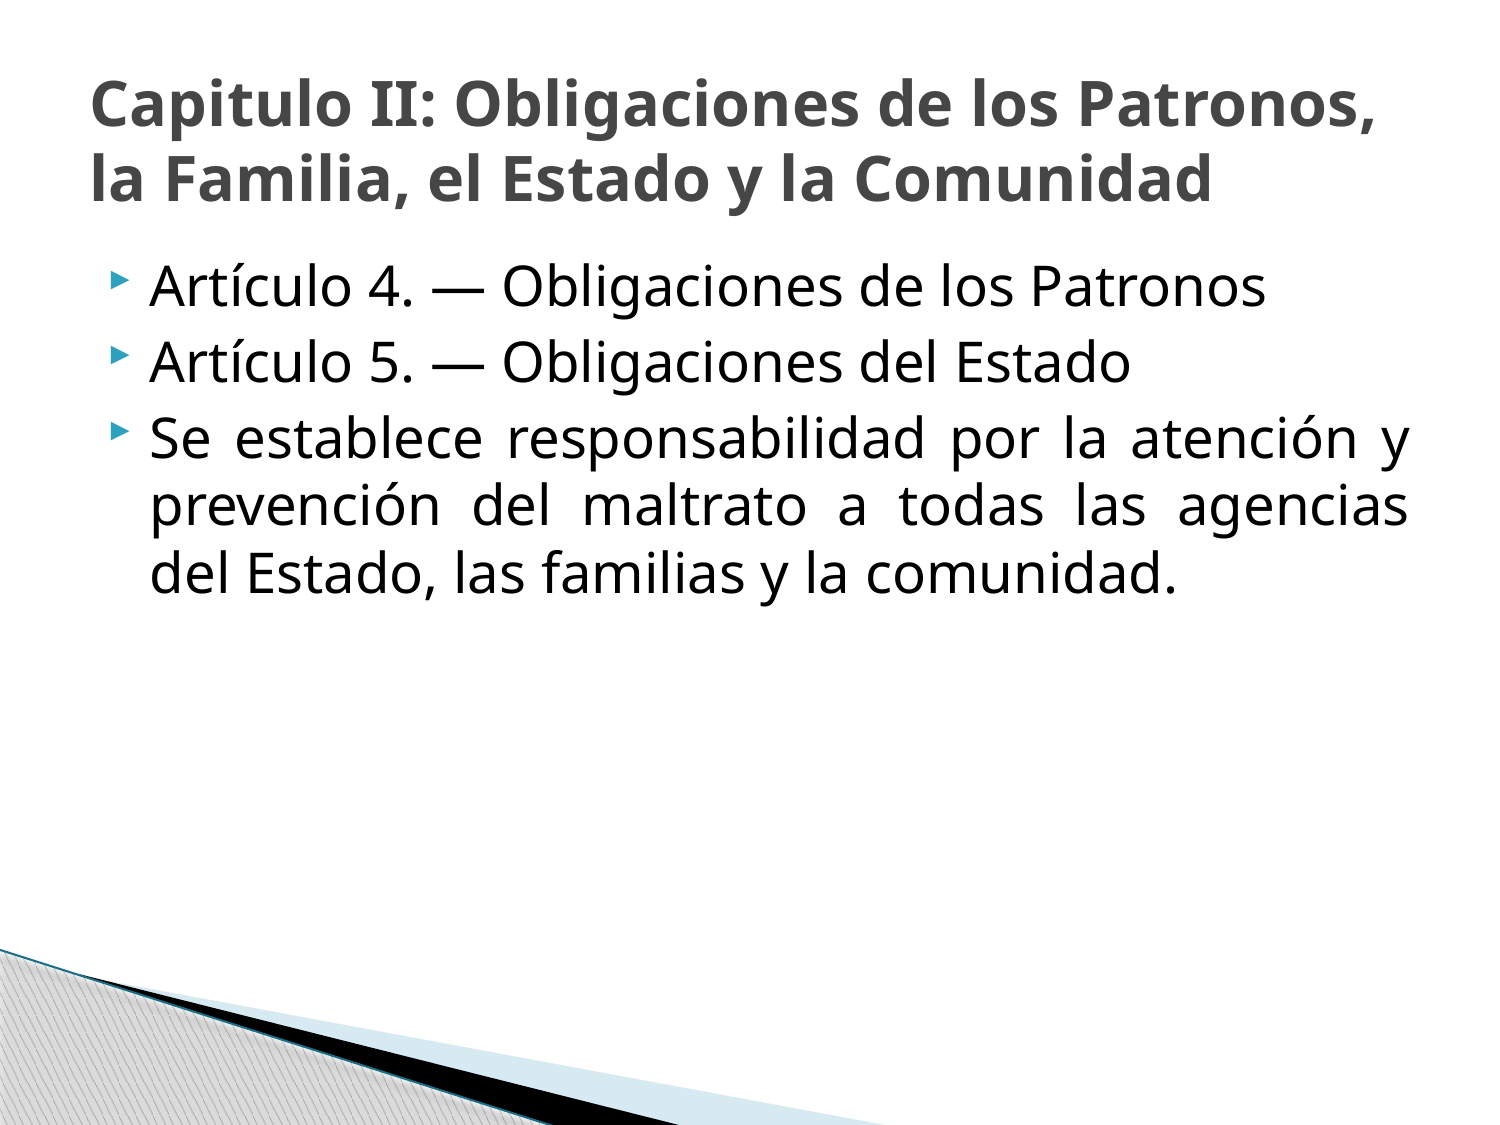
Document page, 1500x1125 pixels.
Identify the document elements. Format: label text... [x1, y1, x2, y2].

title Capitulo II: Obligaciones de los Patronos, la Familia, el Estado y la Comunidad [75, 45, 1425, 233]
list Artículo 4. — Obligaciones de los Patronos Artículo 5. — Obligaciones del Estado Se establece responsabilidad por la atención y prevención del maltrato a todas las agencias del Estado, las familias y la comunidad. [75, 243, 1425, 986]
